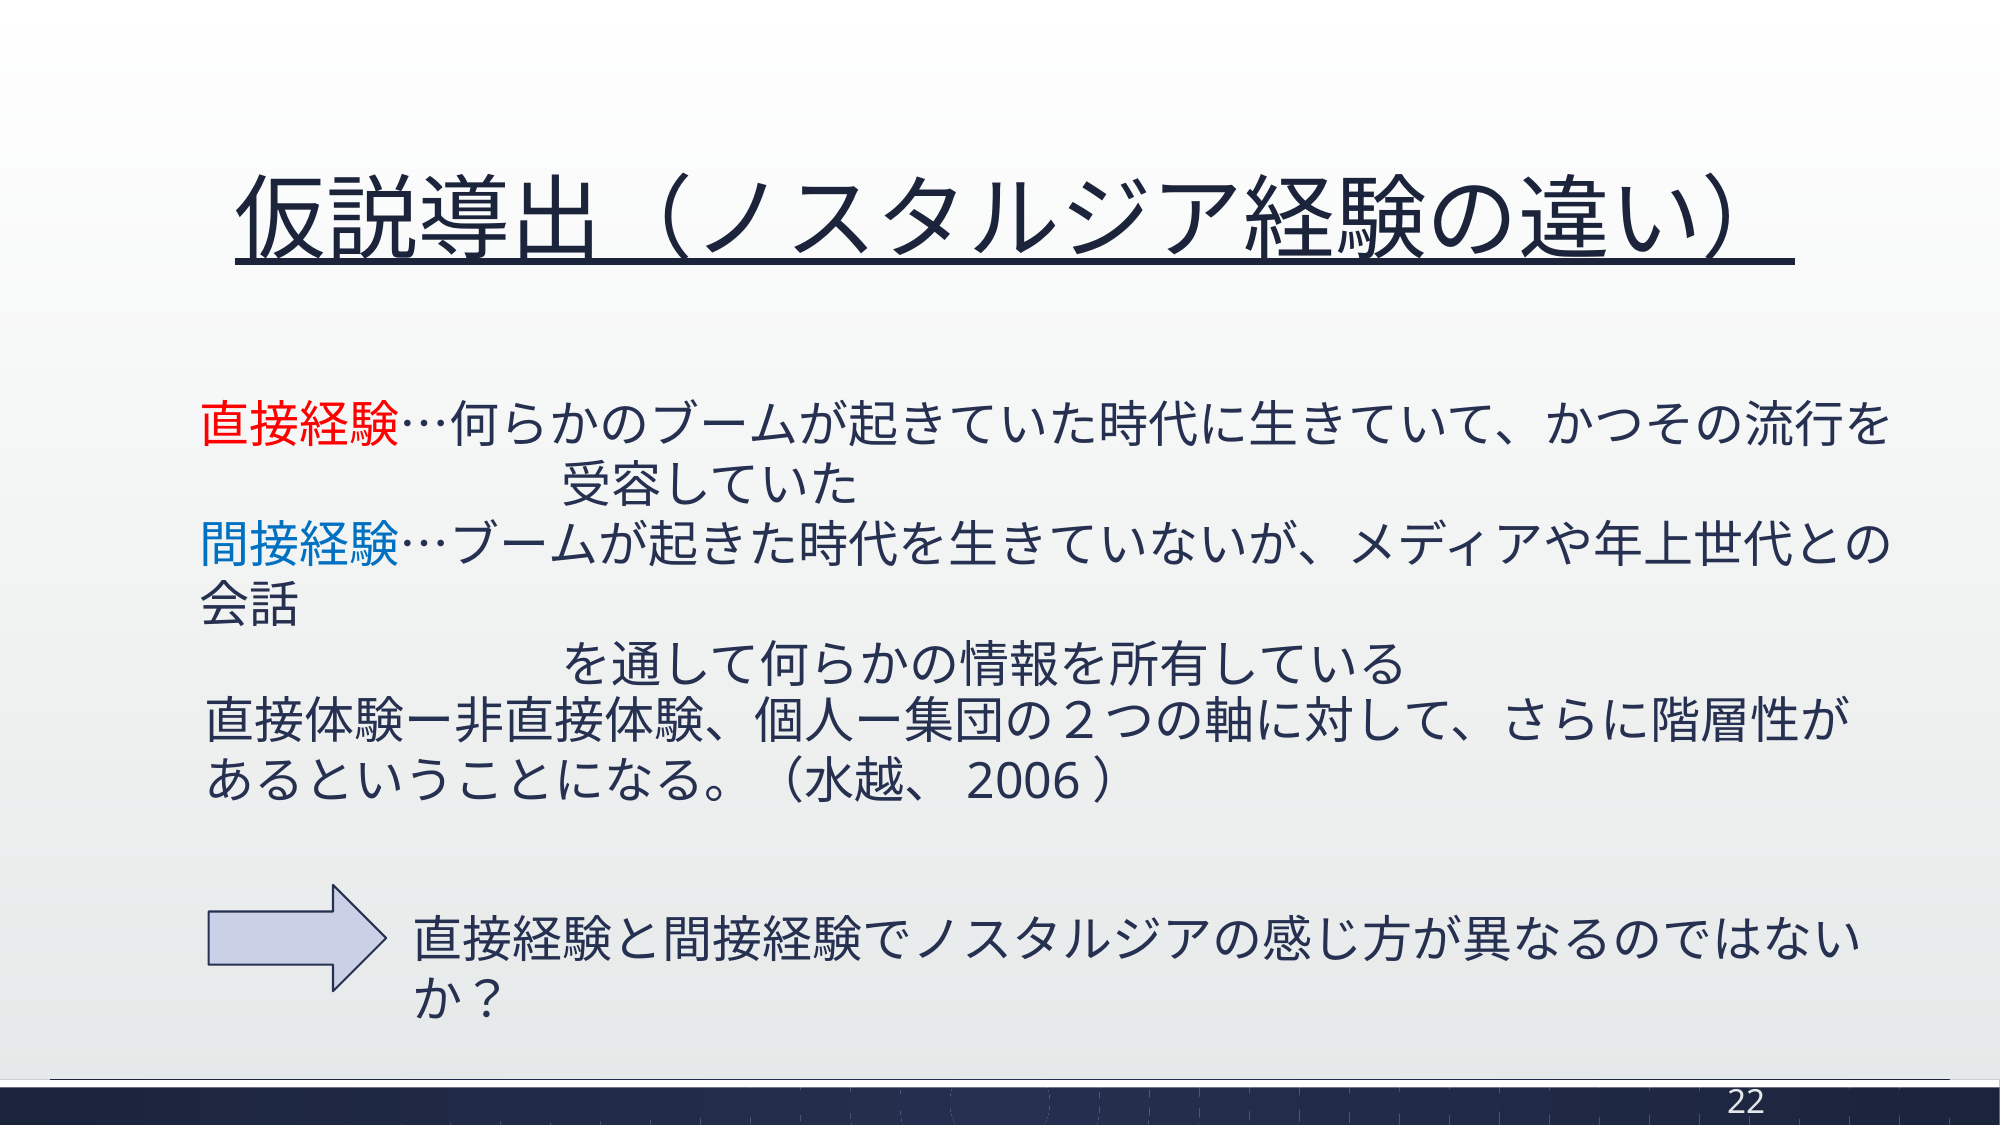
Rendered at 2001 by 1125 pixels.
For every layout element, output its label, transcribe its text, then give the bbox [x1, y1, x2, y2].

text_box 直接経験…何らかのブームが起きていた時代に生きていて、かつその流行を 受容していた 間接経験…ブームが起きた時代を生きていないが、メディアや年上世代との会話 を通して何らかの情報を所有している [184, 385, 1922, 700]
slide_number 22 [1674, 1083, 1780, 1122]
text_box 直接体験ー非直接体験、個人ー集団の２つの軸に対して、さらに階層性があるということになる。（水越、2006） [189, 680, 1875, 816]
text_box 直接経験と間接経験でノスタルジアの感じ方が異なるのではないか？ [397, 900, 1898, 1035]
title 仮説導出（ノスタルジア経験の違い） [219, 76, 1993, 279]
text_box [207, 883, 387, 993]
